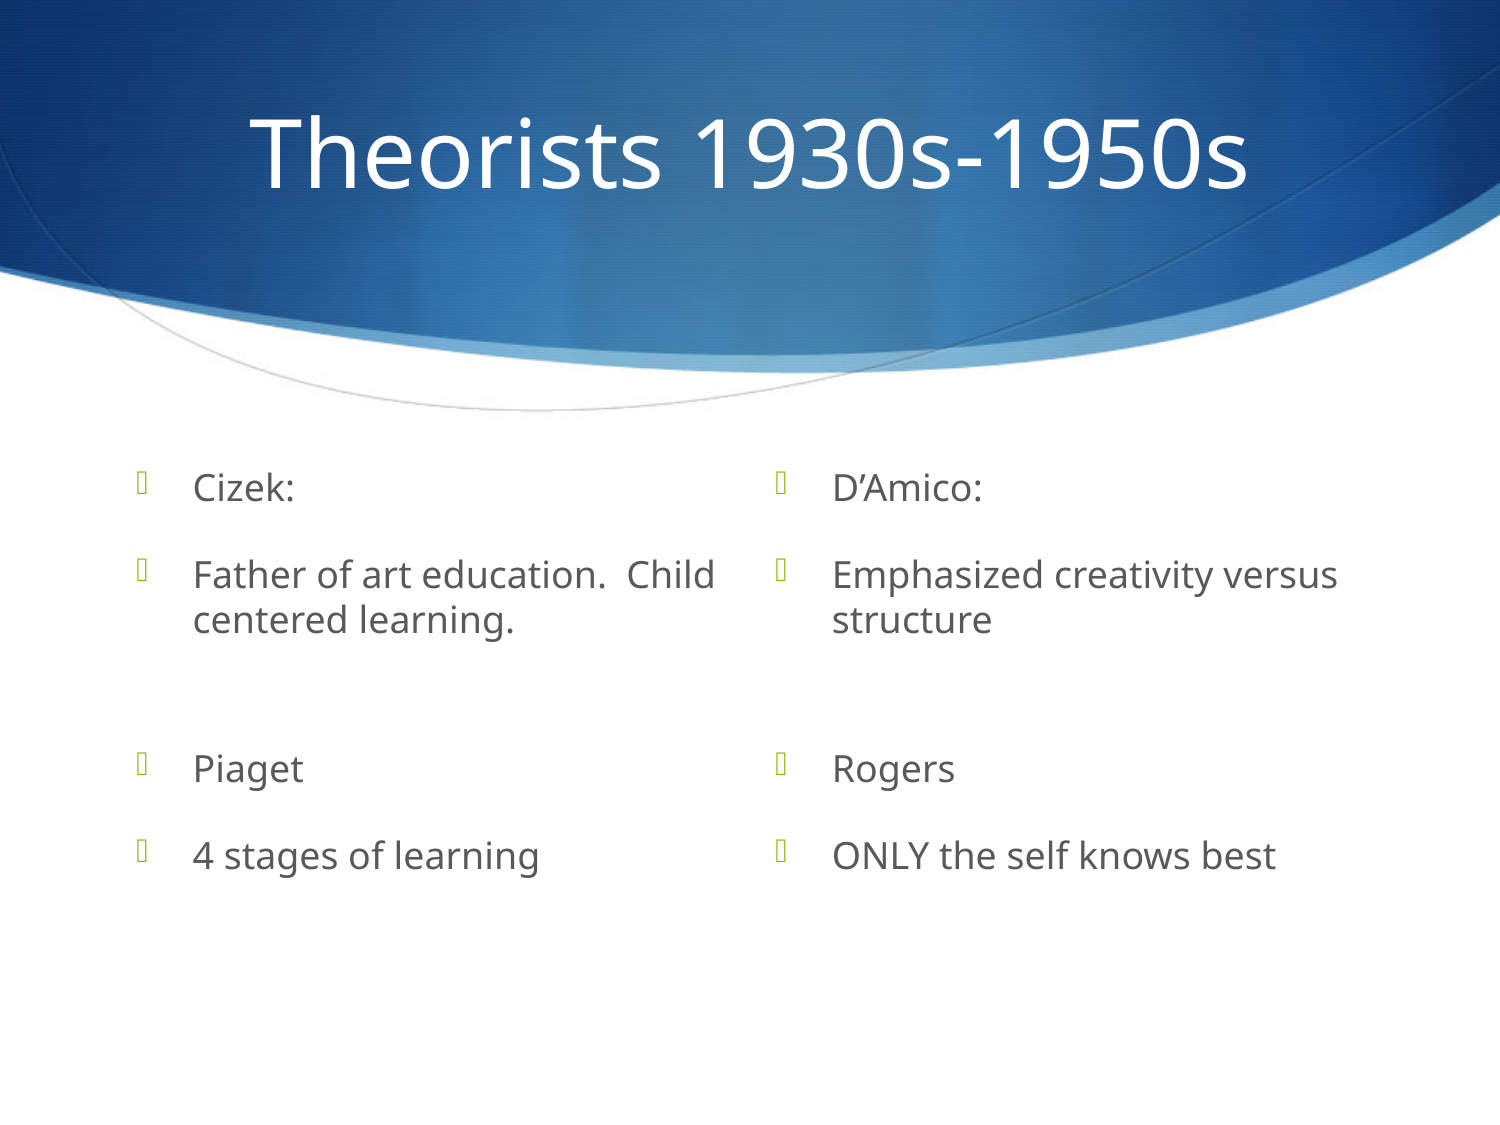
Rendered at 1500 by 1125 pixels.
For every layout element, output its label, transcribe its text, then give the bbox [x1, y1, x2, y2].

list Cizek: Father of art education. Child centered learning. [121, 456, 740, 737]
list Rogers ONLY the self knows best [760, 737, 1379, 1050]
list Piaget 4 stages of learning [121, 737, 740, 993]
title Theorists 1930s-1950s [75, 56, 1425, 245]
list D’Amico: Emphasized creativity versus structure [760, 456, 1379, 712]
picture [0, 0, 1500, 1125]
